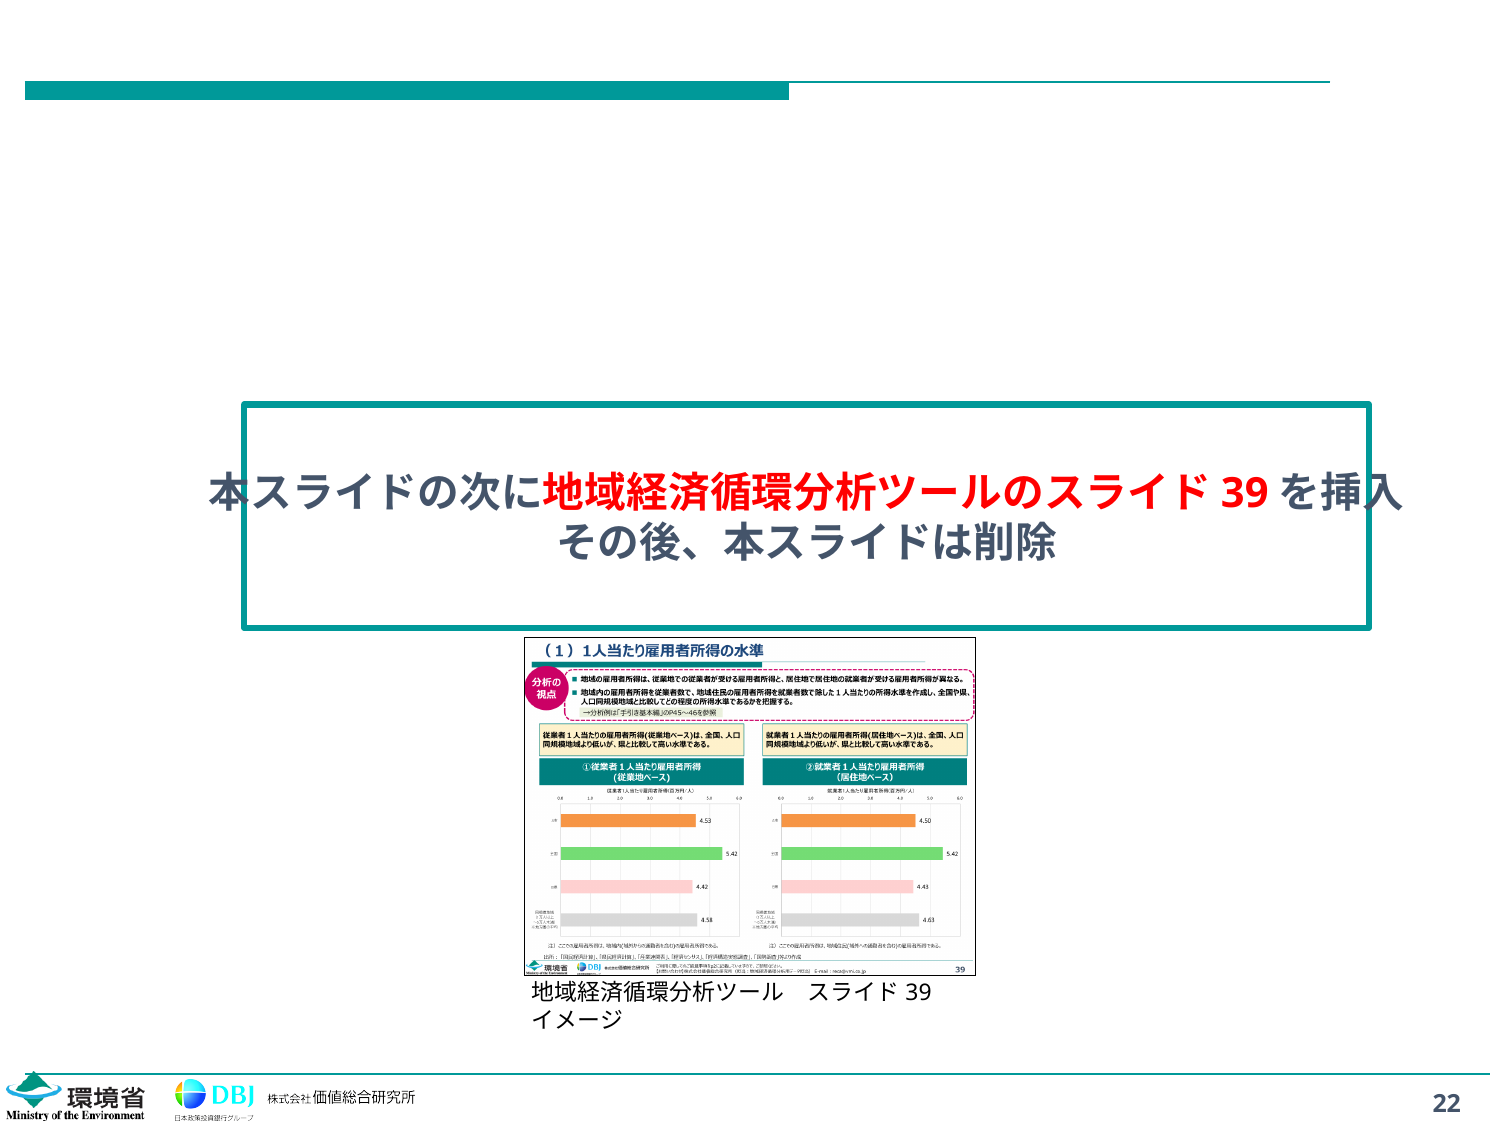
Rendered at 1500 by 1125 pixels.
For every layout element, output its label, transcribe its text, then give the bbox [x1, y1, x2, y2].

picture [524, 637, 976, 977]
picture [2, 1071, 148, 1125]
picture [171, 1075, 419, 1125]
text_box 地域経済循環分析ツール スライド39 イメージ [517, 970, 983, 1041]
text_box 本スライドの次に地域経済循環分析ツールのスライド39を挿入 その後、本スライドは削除 [244, 404, 1369, 628]
slide_number 22 [1393, 1079, 1500, 1122]
